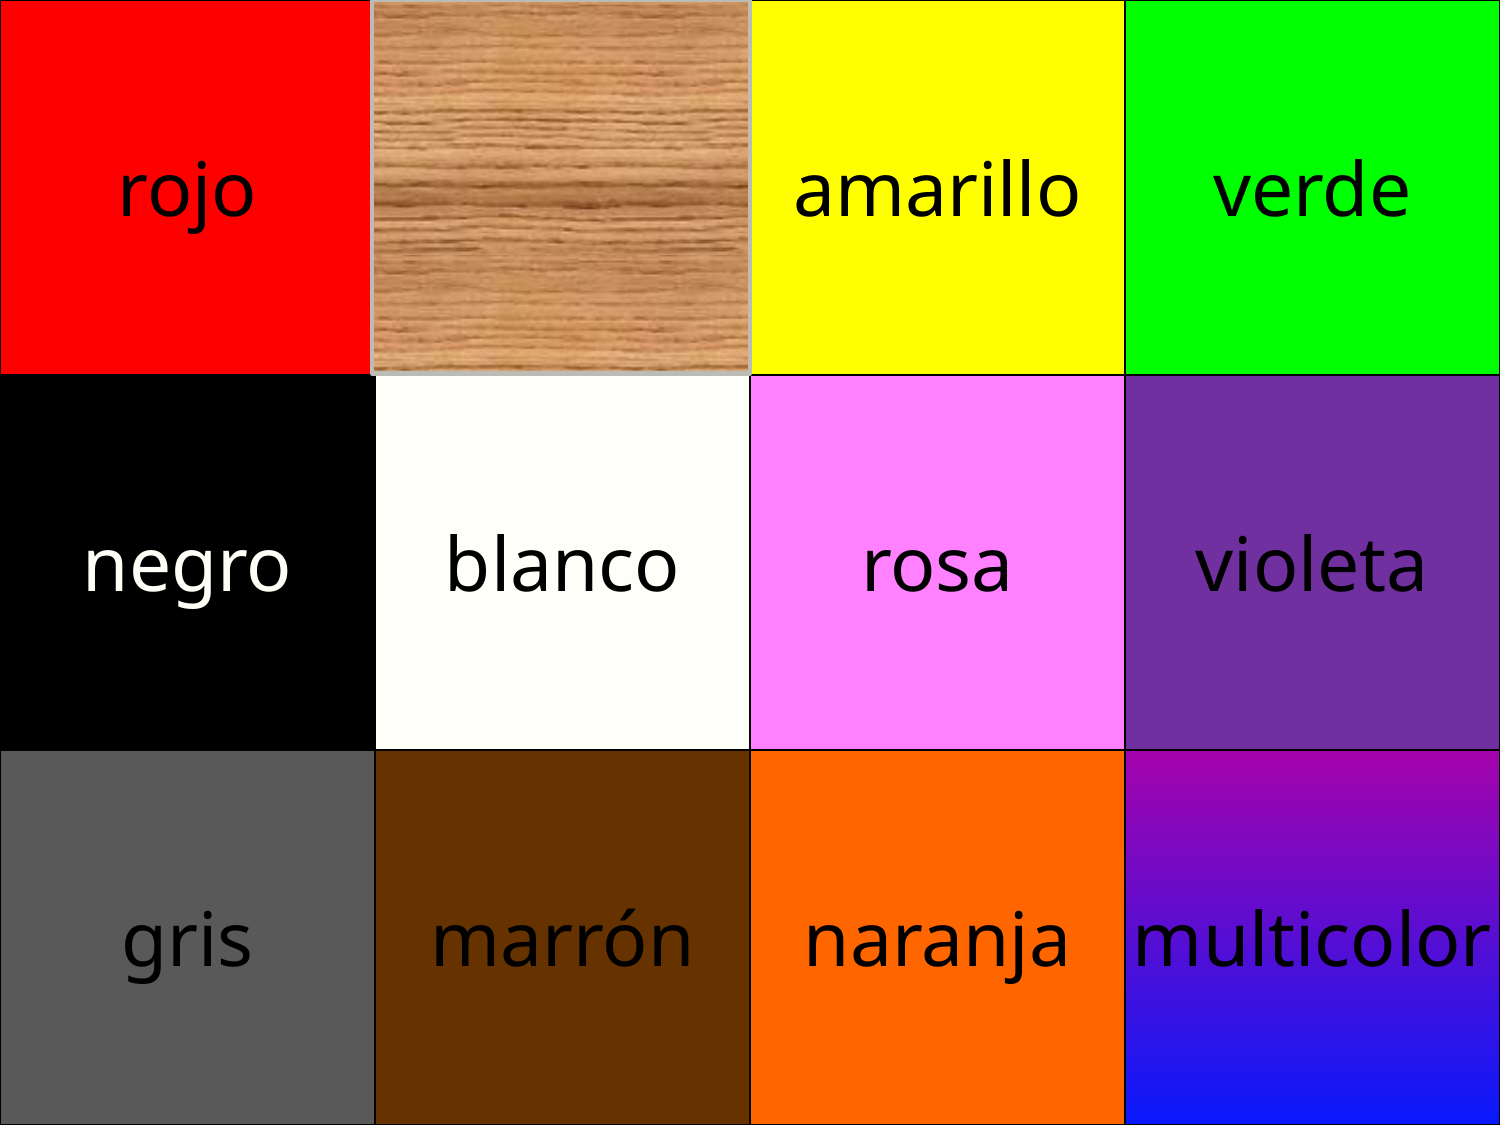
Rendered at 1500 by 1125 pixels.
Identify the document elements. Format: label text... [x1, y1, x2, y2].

text_box [370, 0, 752, 376]
table_header verde [1126, 1, 1499, 374]
table_cell marrón [376, 751, 749, 1124]
table_cell naranja [751, 751, 1124, 1124]
table_cell multicolor [1126, 751, 1499, 1124]
table_cell gris [1, 751, 374, 1124]
table_header amarillo [752, 1, 1124, 374]
table_cell violeta [1126, 376, 1499, 749]
table_header rojo [1, 1, 370, 374]
table_cell negro [1, 376, 374, 749]
table_cell rosa [751, 376, 1124, 749]
table_cell blanco [376, 376, 749, 749]
